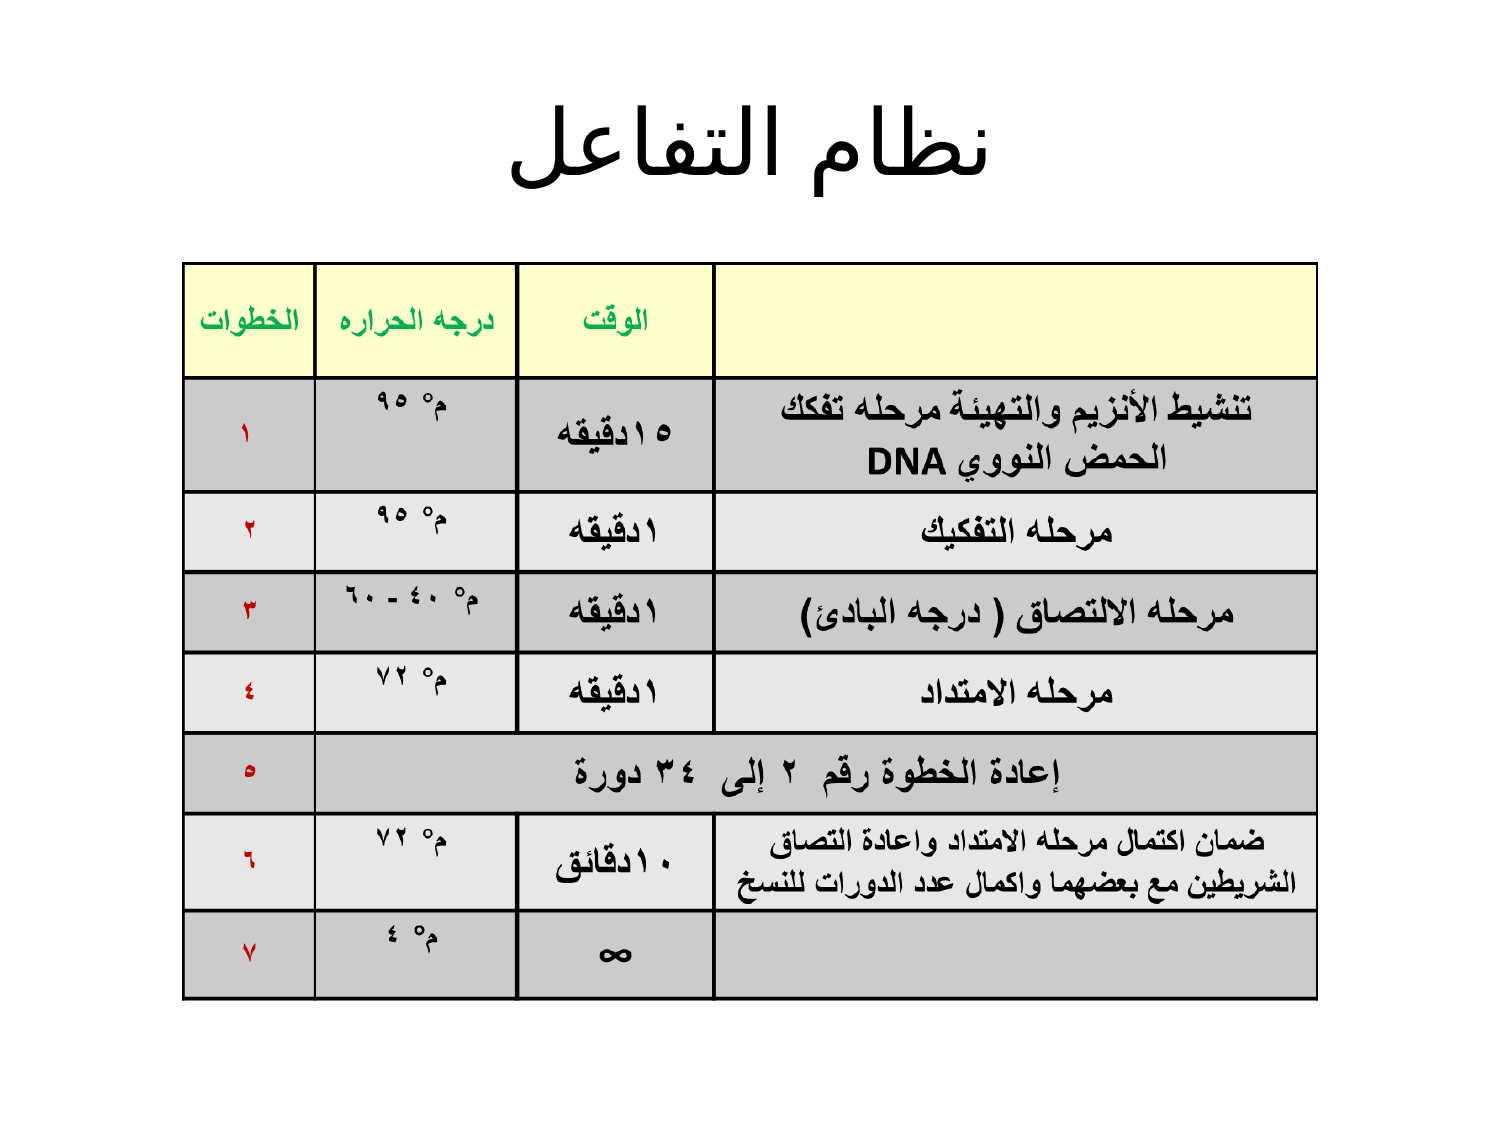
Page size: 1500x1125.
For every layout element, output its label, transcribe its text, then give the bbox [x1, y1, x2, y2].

title نظام التفاعل [75, 45, 1425, 233]
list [181, 262, 1319, 1006]
